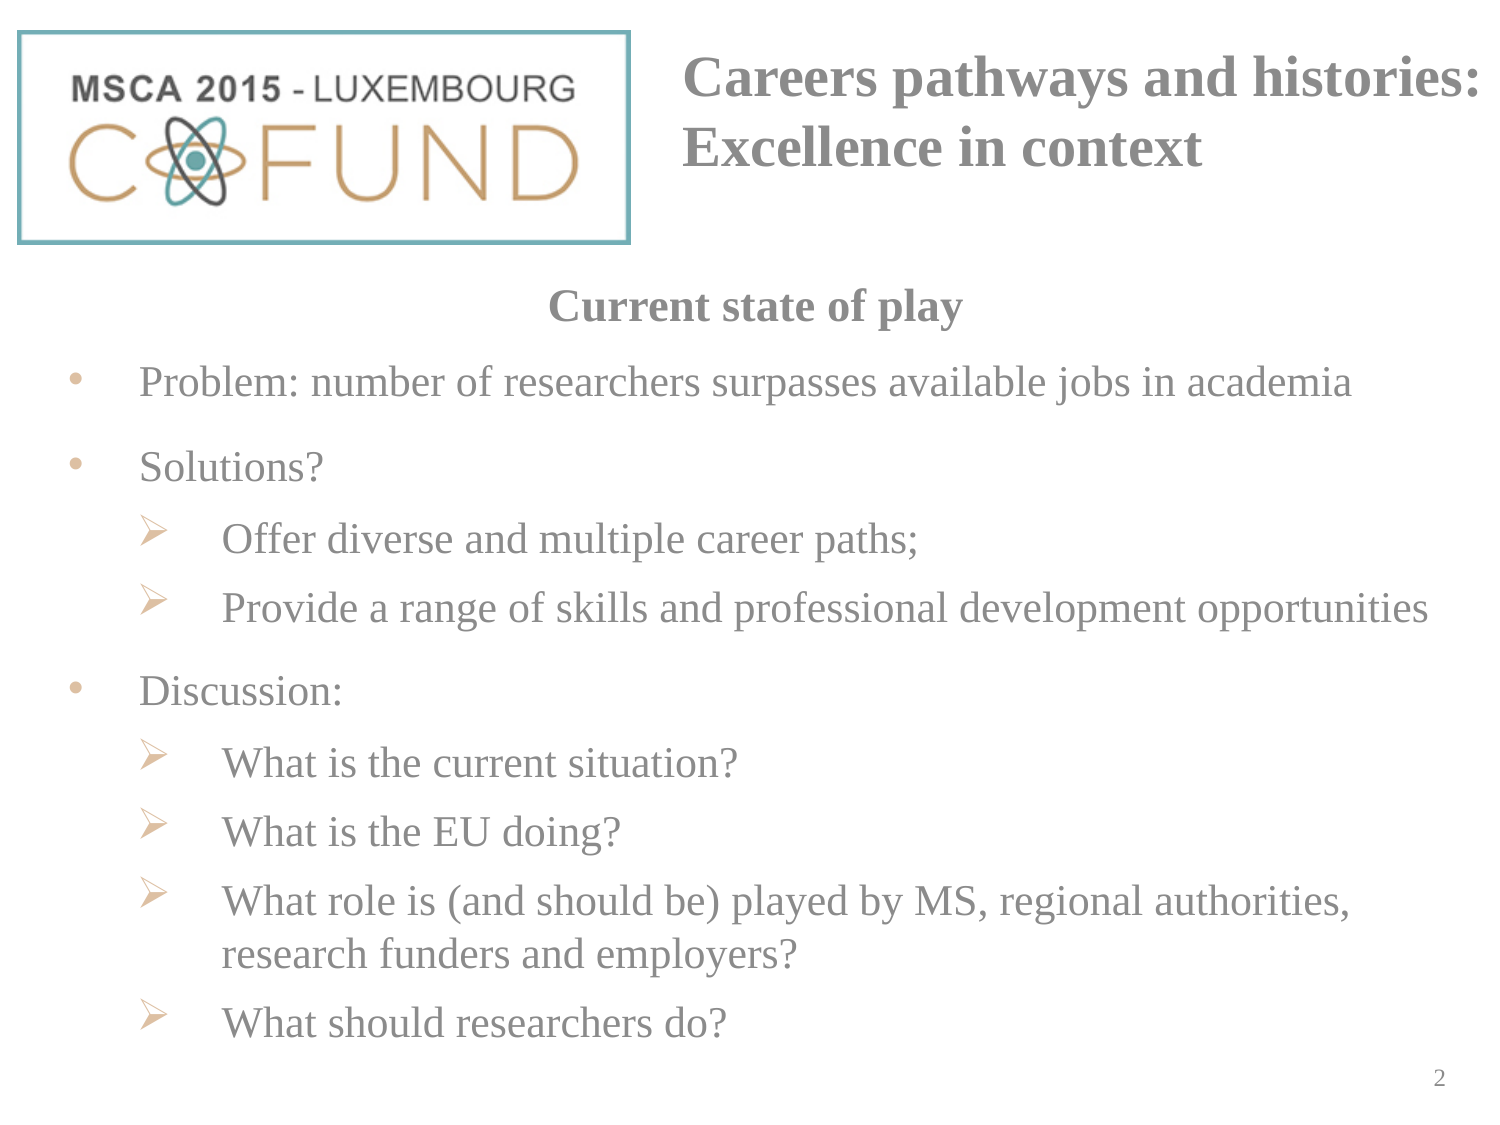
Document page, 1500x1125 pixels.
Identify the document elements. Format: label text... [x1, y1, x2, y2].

picture [17, 30, 631, 246]
footer 2 [986, 1046, 1462, 1107]
subtitle Current state of play Problem: number of researchers surpasses available jobs in academia Solutions? Offer diverse and multiple career paths; Provide a range of skills and professional development opportunities Discussion: What is the current situation? What is the EU doing? What role is (and should be) played by MS, regional authorities, research funders and employers? What should researchers do? [53, 267, 1471, 1106]
text_box Careers pathways and histories: Excellence in context [667, 30, 1500, 245]
